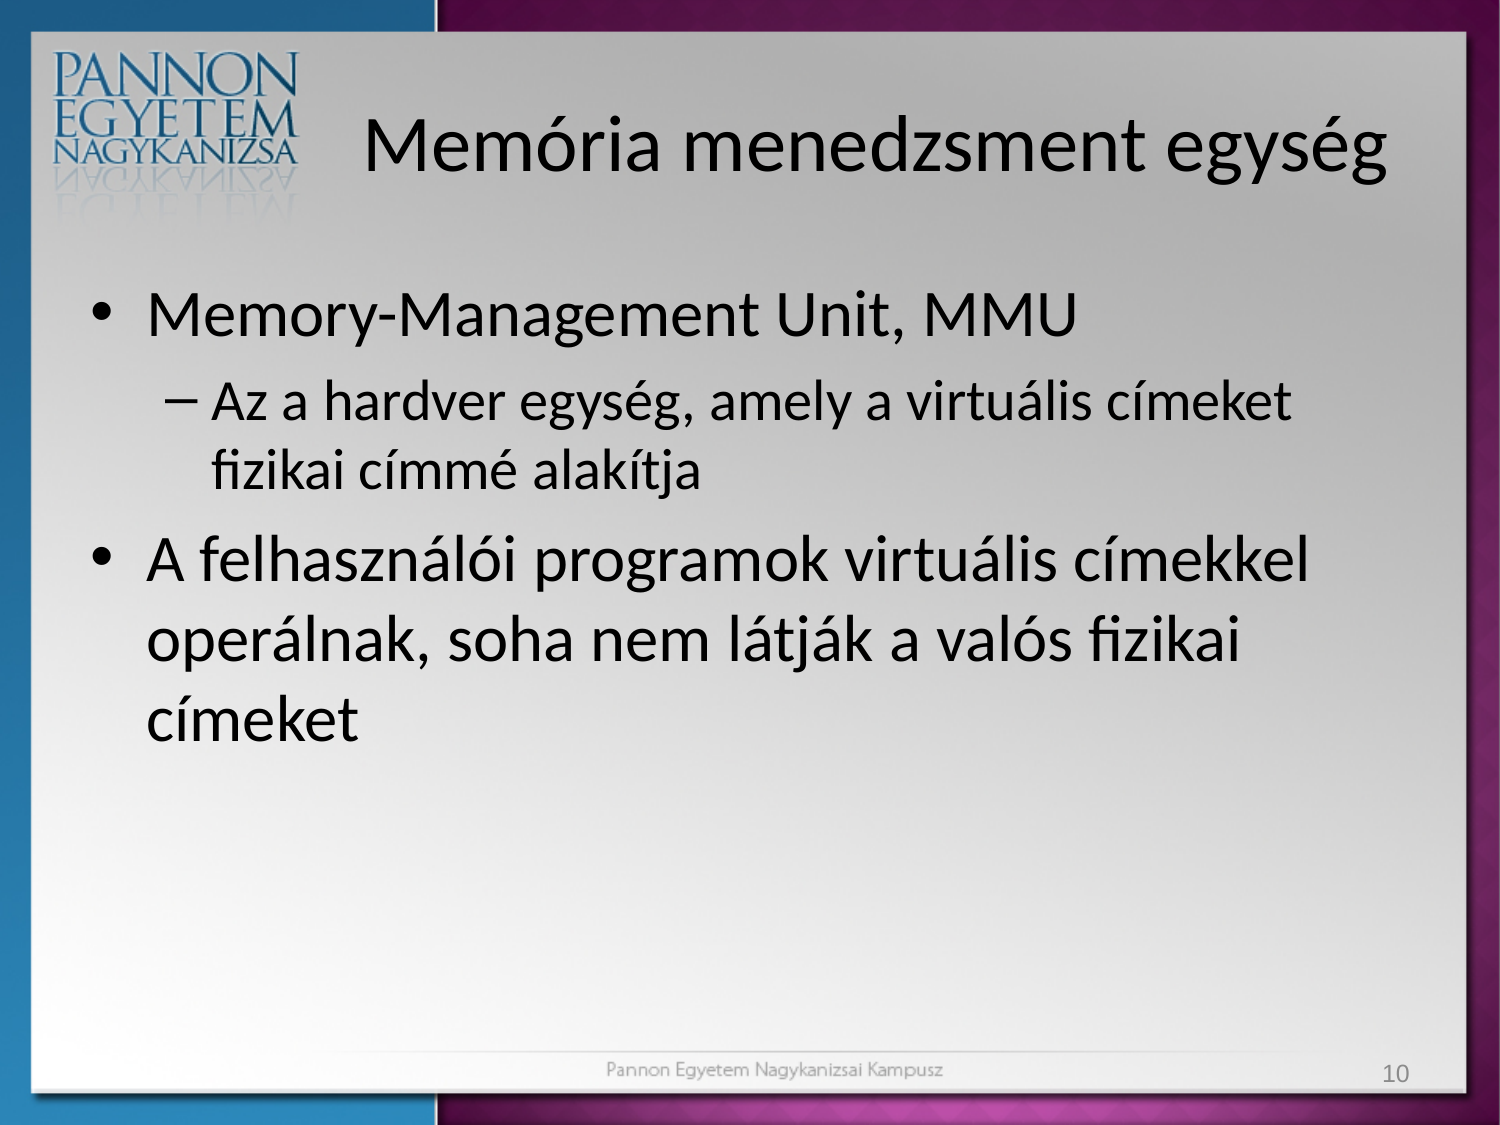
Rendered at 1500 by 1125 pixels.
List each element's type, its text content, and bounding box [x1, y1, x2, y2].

title Memória menedzsment egység [328, 45, 1425, 233]
picture [0, 0, 1500, 1125]
list Memory-Management Unit, MMU Az a hardver egység, amely a virtuális címeket fizikai címmé alakítja A felhasználói programok virtuális címekkel operálnak, soha nem látják a valós fizikai címeket [75, 262, 1425, 1038]
slide_number 10 [1074, 1042, 1425, 1103]
